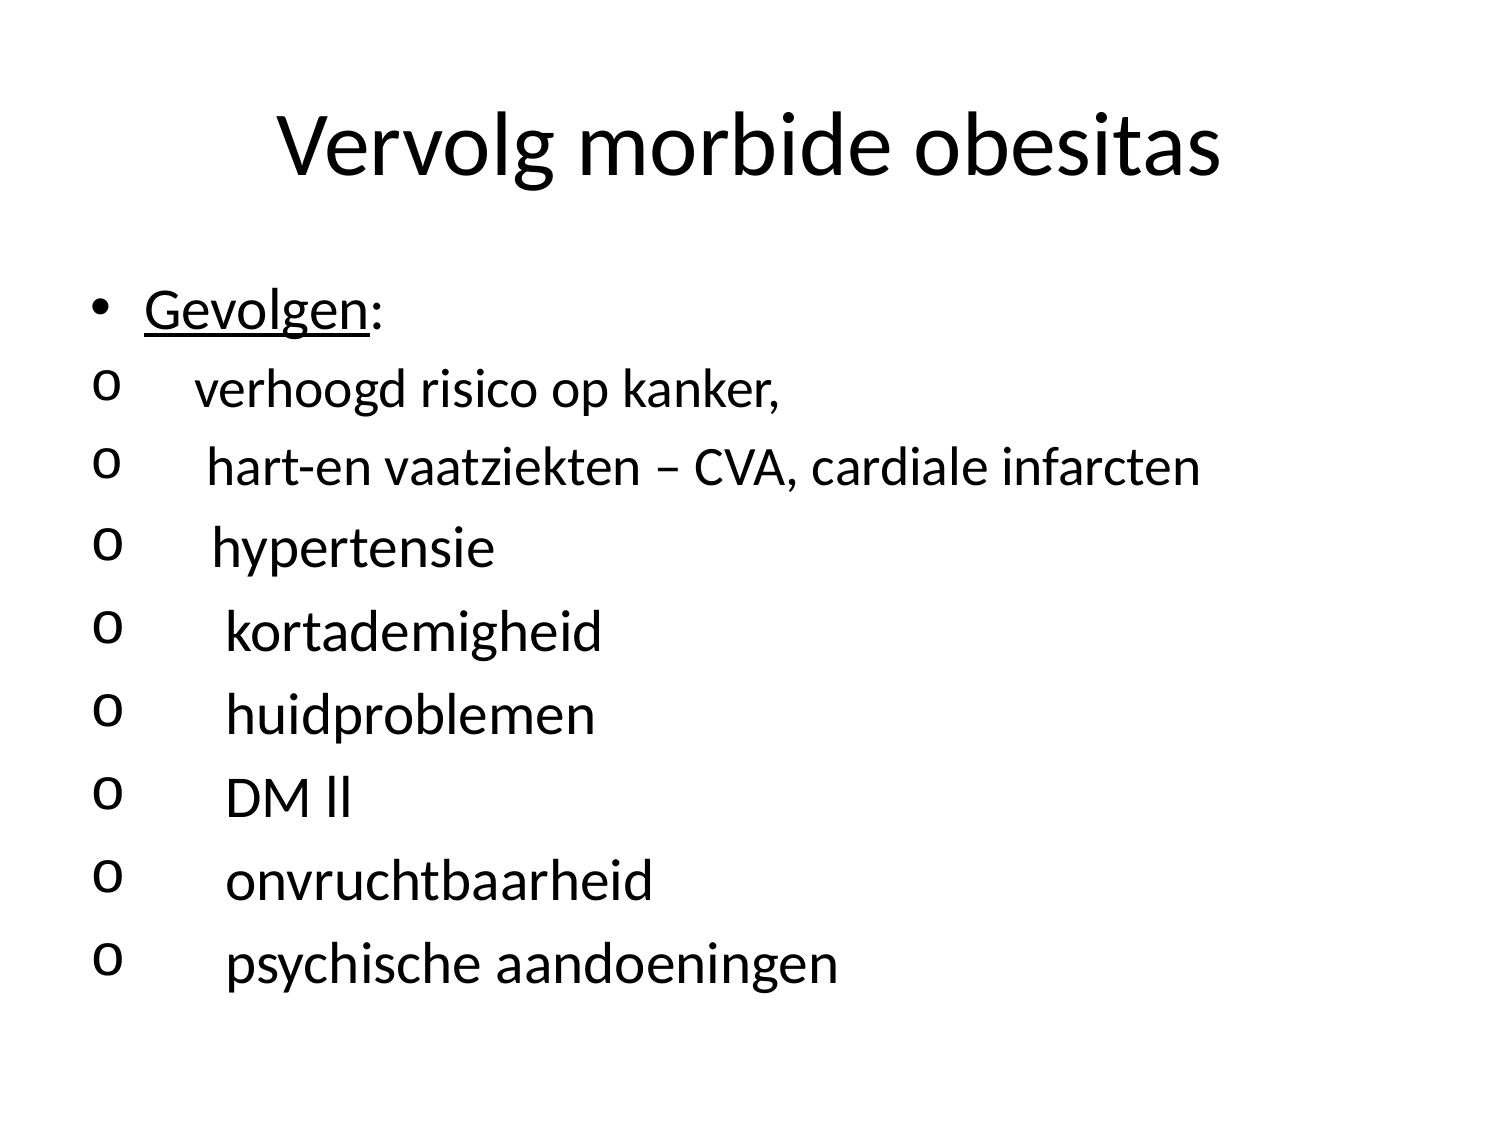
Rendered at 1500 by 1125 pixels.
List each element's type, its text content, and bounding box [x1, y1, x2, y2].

list Gevolgen: verhoogd risico op kanker, hart-en vaatziekten – CVA, cardiale infarcten hypertensie kortademigheid huidproblemen DM ll onvruchtbaarheid psychische aandoeningen [75, 262, 1425, 1005]
title Vervolg morbide obesitas [75, 45, 1425, 233]
